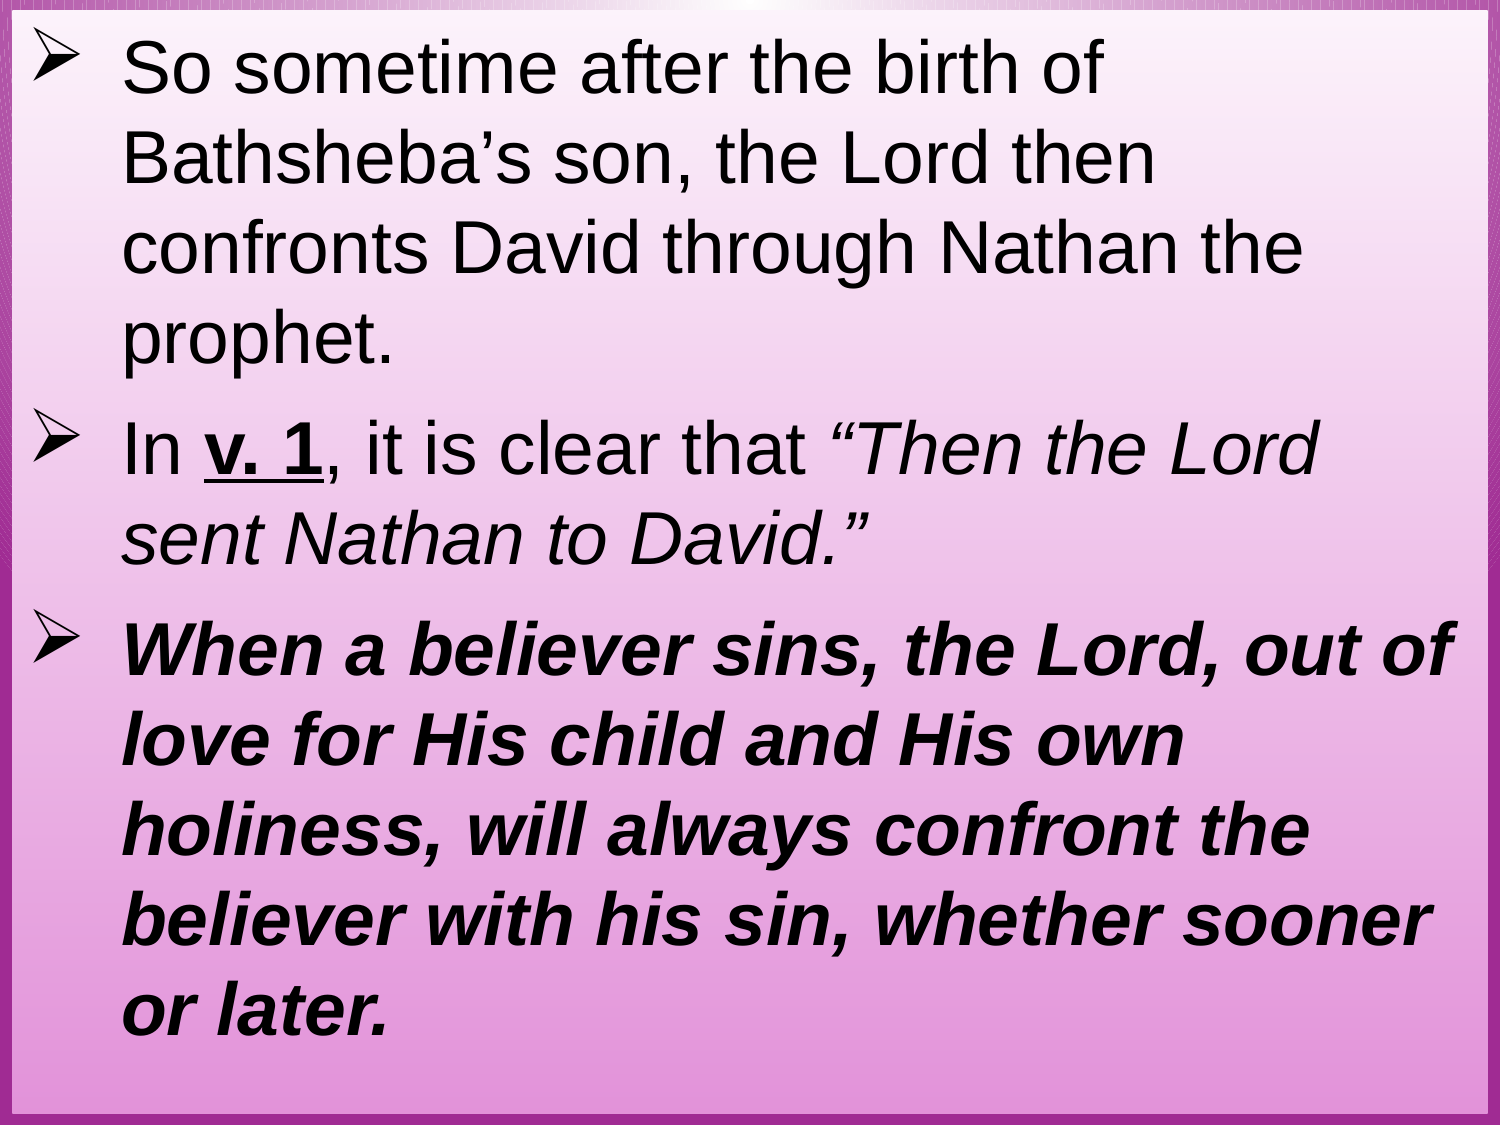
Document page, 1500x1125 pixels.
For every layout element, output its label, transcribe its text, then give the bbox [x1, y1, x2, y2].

subtitle So sometime after the birth of Bathsheba’s son, the Lord then confronts David through Nathan the prophet. In v. 1, it is clear that “Then the Lord sent Nathan to David.” When a believer sins, the Lord, out of love for His child and His own holiness, will always confront the believer with his sin, whether sooner or later. [12, 10, 1488, 1114]
